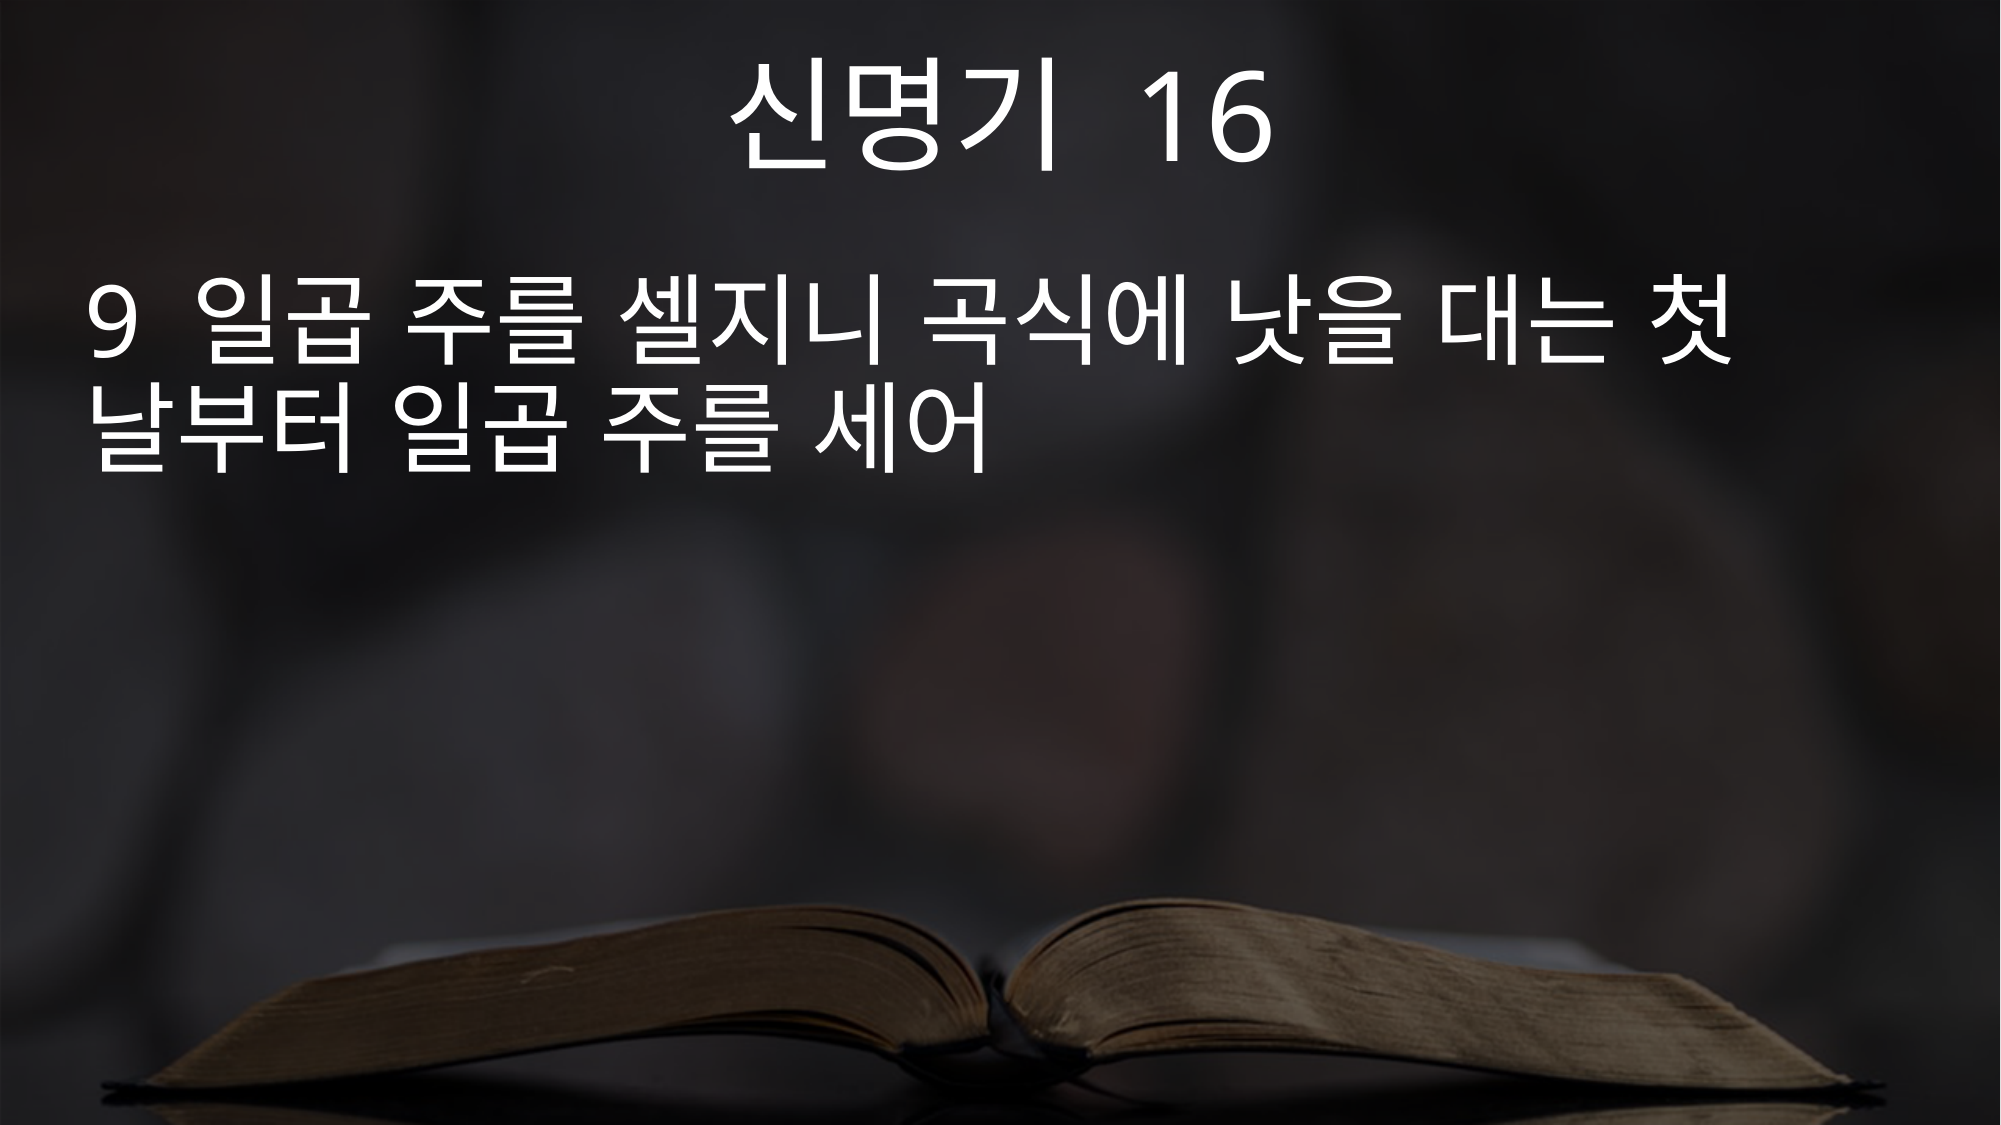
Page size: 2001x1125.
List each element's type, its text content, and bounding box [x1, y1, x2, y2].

picture [0, 0, 2001, 1125]
list 9 일곱 주를 셀지니 곡식에 낫을 대는 첫 날부터 일곱 주를 세어 [69, 263, 1953, 423]
footer 신명기 16 [0, 32, 2000, 192]
